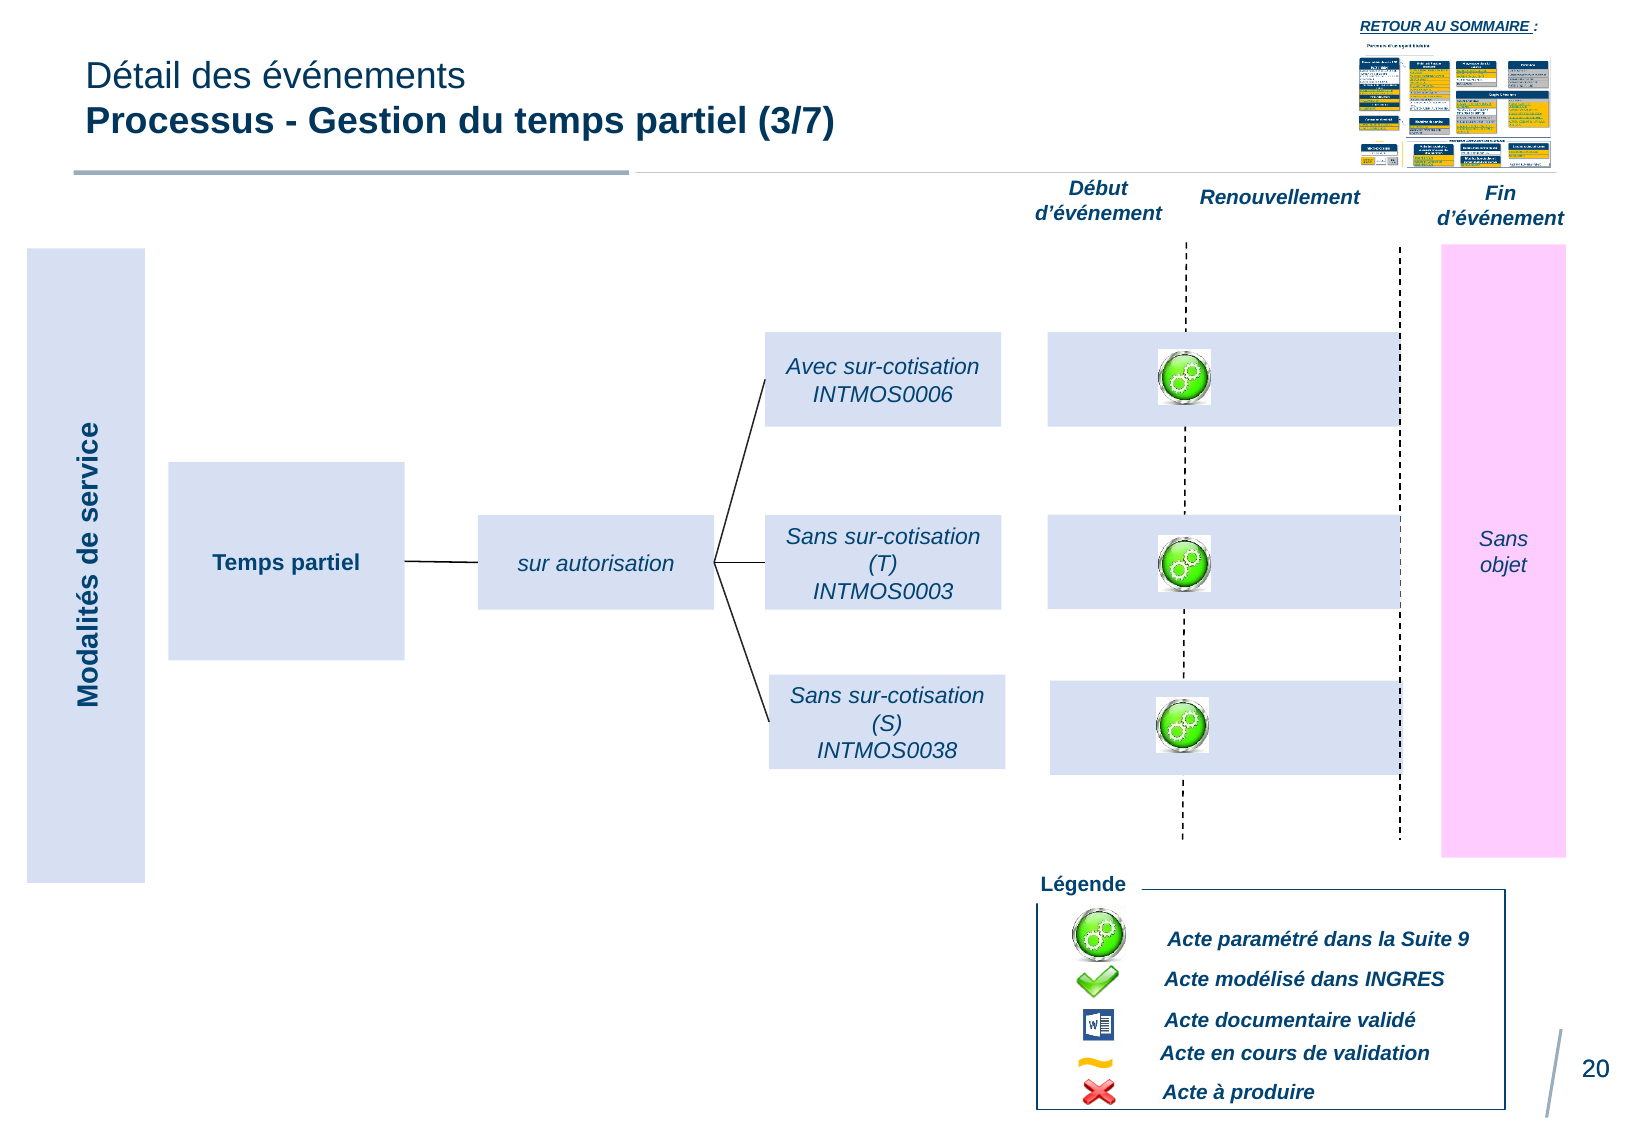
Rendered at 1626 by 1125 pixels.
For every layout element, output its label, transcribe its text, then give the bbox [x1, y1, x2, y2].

picture [1156, 697, 1209, 753]
picture [1158, 535, 1211, 592]
slide_number 20 [1516, 1044, 1625, 1121]
picture [1359, 40, 1553, 168]
picture [1082, 1079, 1116, 1105]
picture [1158, 349, 1211, 405]
picture [1067, 906, 1128, 1055]
